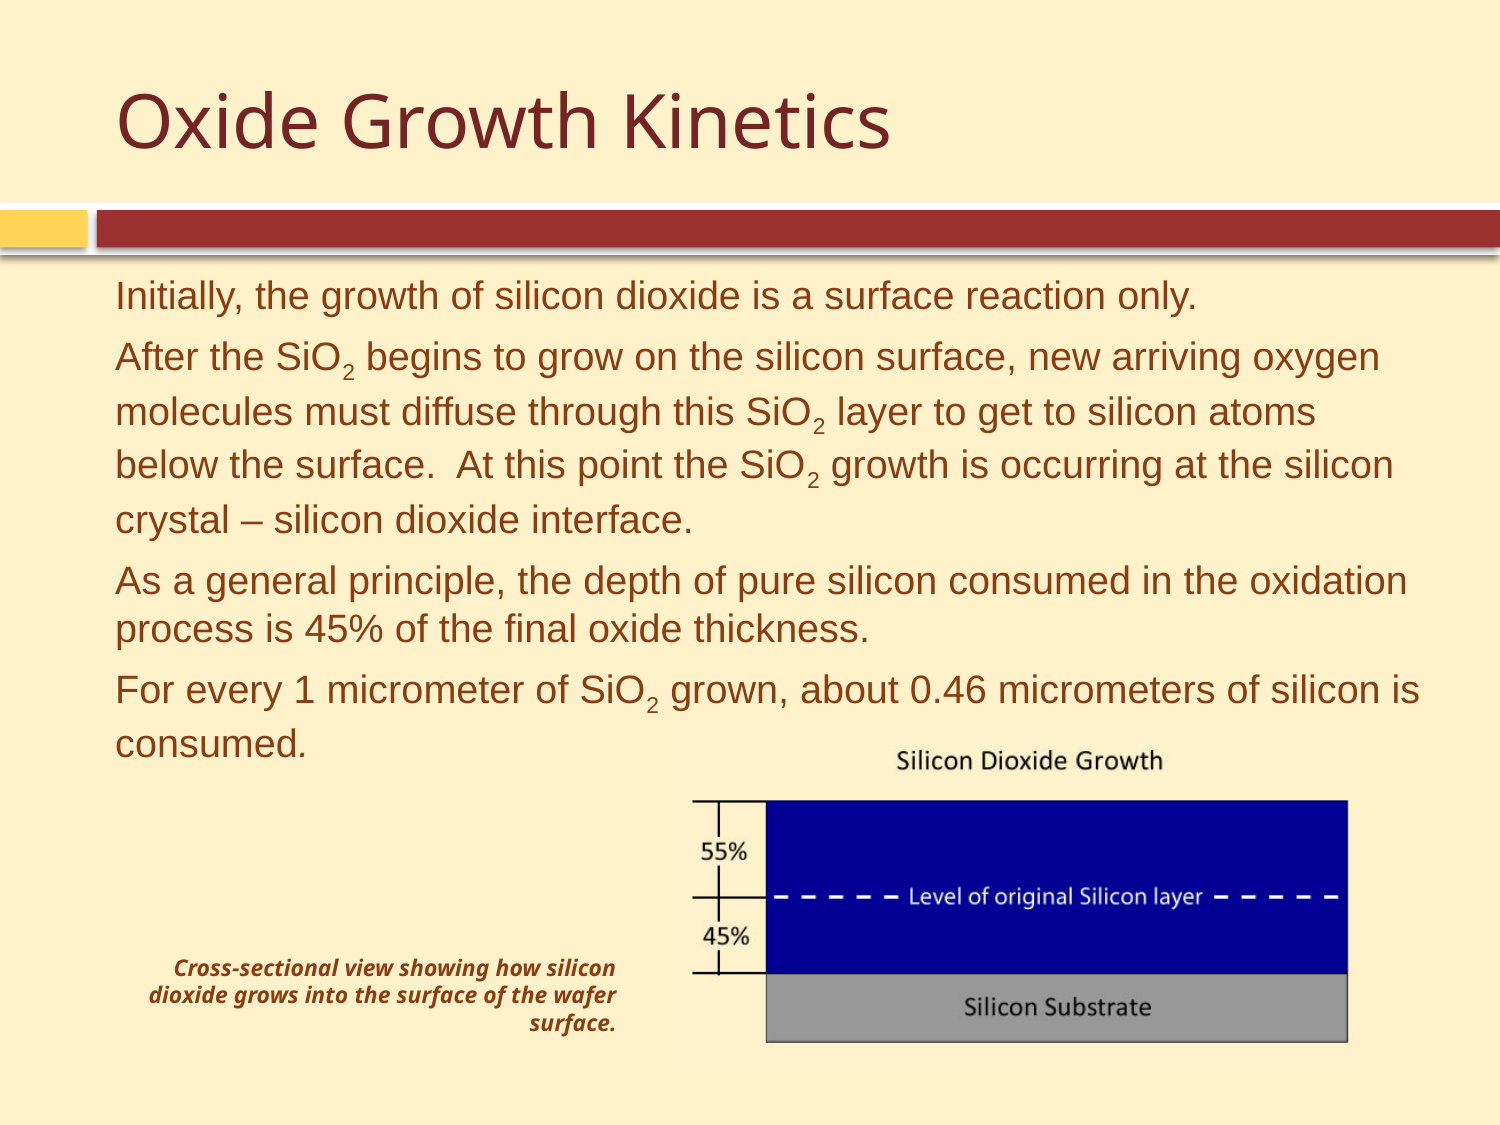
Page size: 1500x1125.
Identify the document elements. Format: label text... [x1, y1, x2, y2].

title Oxide Growth Kinetics [100, 37, 1438, 200]
text_box Cross-sectional view showing how silicon dioxide grows into the surface of the wafer surface. [113, 945, 632, 1044]
picture [665, 717, 1362, 1076]
list Initially, the growth of silicon dioxide is a surface reaction only. After the SiO2 begins to grow on the silicon surface, new arriving oxygen molecules must diffuse through this SiO2 layer to get to silicon atoms below the surface. At this point the SiO2 growth is occurring at the silicon crystal – silicon dioxide interface. As a general principle, the depth of pure silicon consumed in the oxidation process is 45% of the final oxide thickness. For every 1 micrometer of SiO2 grown, about 0.46 micrometers of silicon is consumed. [100, 262, 1438, 778]
